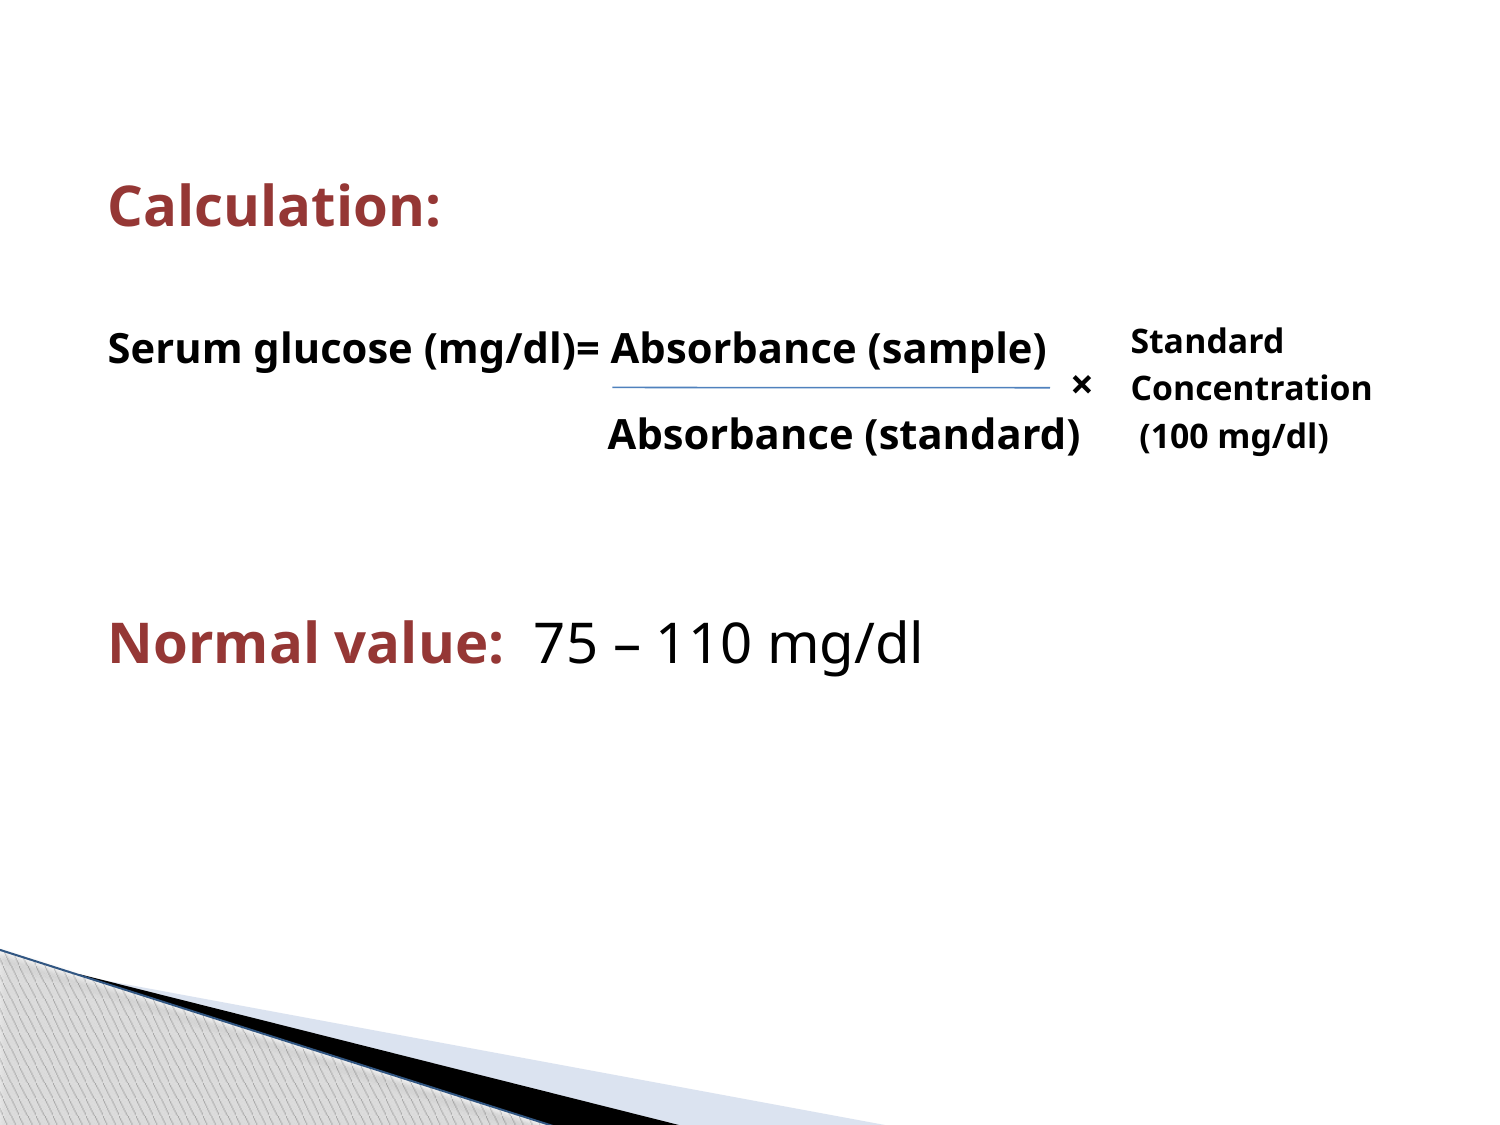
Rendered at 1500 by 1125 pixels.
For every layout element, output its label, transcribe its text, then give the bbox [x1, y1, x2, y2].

text_box Absorbance (standard) [575, 399, 1238, 525]
text_box × [1037, 350, 1163, 475]
text_box Standard Concentration (100 mg/dl) [1100, 312, 1500, 463]
list Calculation: Serum glucose (mg/dl)= Absorbance (sample) Normal value: 75 – 110 mg/dl [75, 162, 1425, 905]
